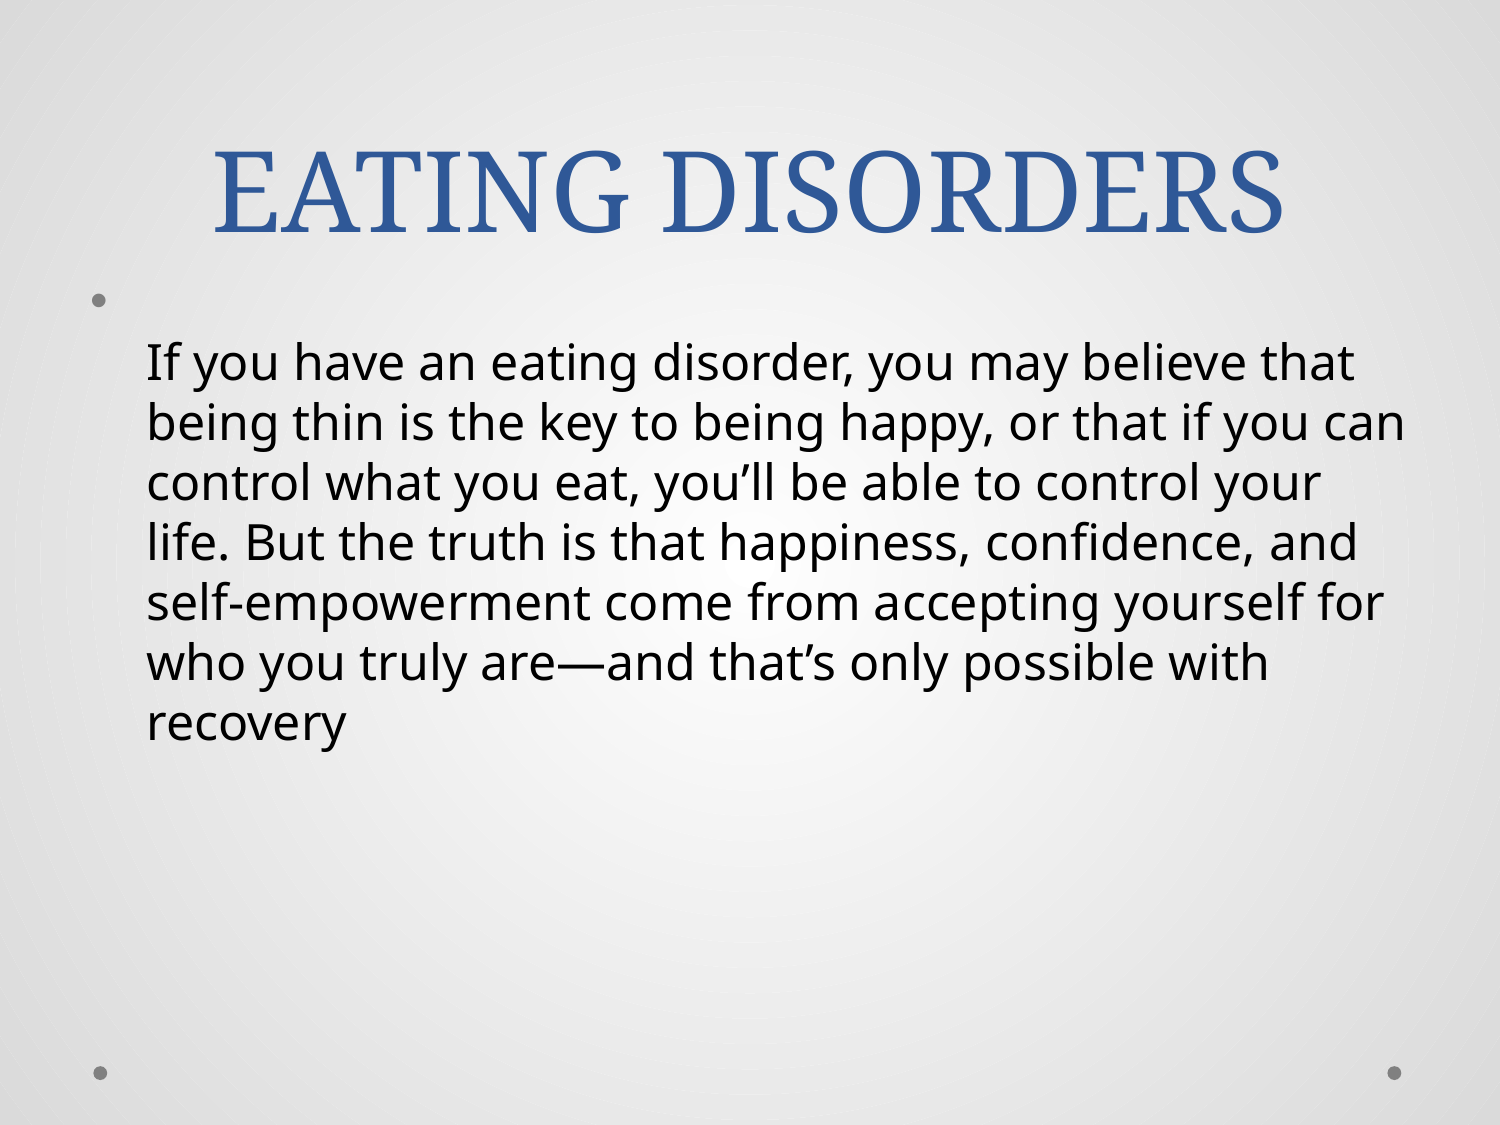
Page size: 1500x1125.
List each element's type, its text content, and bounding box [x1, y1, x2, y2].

list If you have an eating disorder, you may believe that being thin is the key to being happy, or that if you can control what you eat, you’ll be able to control your life. But the truth is that happiness, confidence, and self-empowerment come from accepting yourself for who you truly are—and that’s only possible with recovery [75, 262, 1425, 1005]
title EATING DISORDERS [75, 0, 1425, 262]
